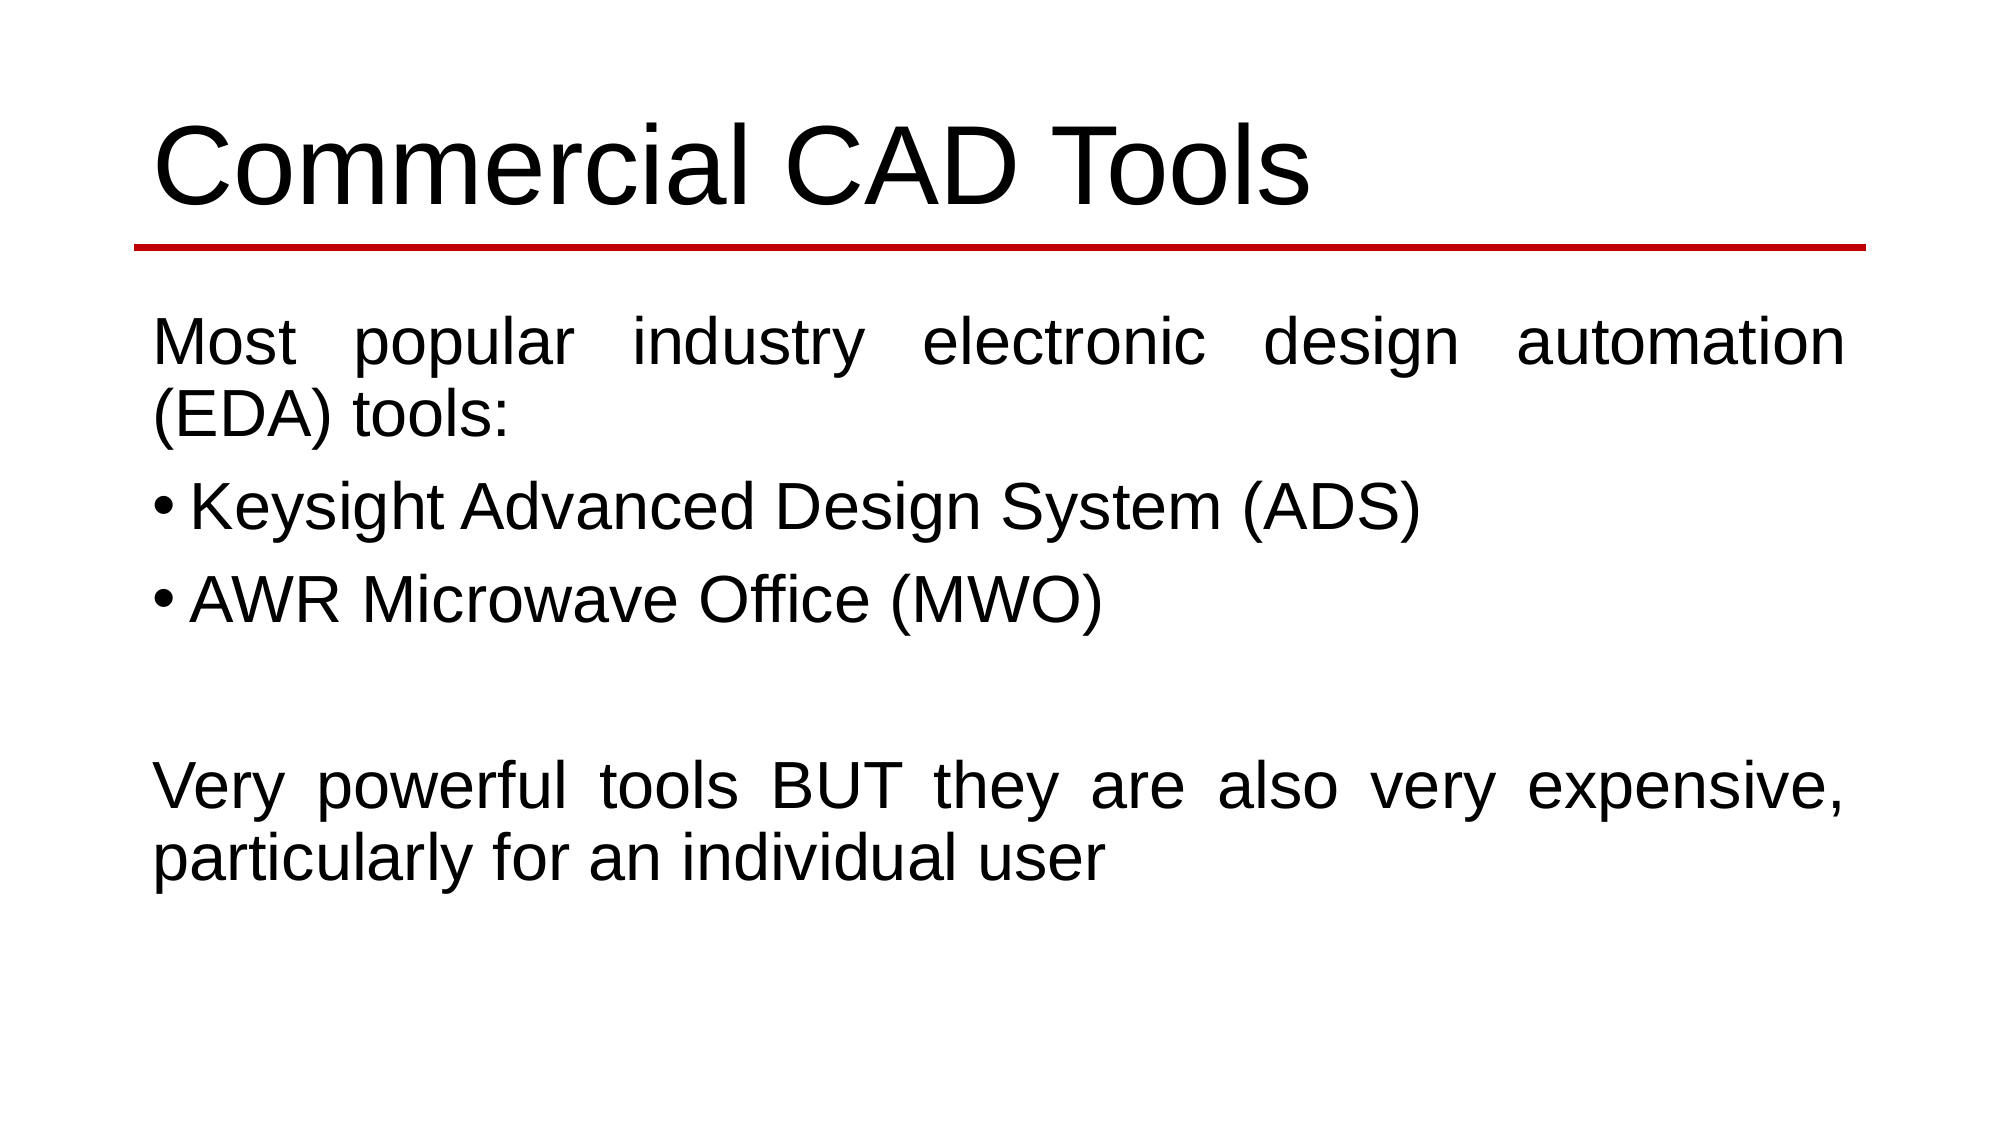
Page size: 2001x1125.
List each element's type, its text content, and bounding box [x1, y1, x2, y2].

list Most popular industry electronic design automation (EDA) tools: Keysight Advanced Design System (ADS) AWR Microwave Office (MWO) Very powerful tools BUT they are also very expensive, particularly for an individual user [137, 299, 1863, 1014]
title Commercial CAD Tools [137, 59, 1863, 278]
